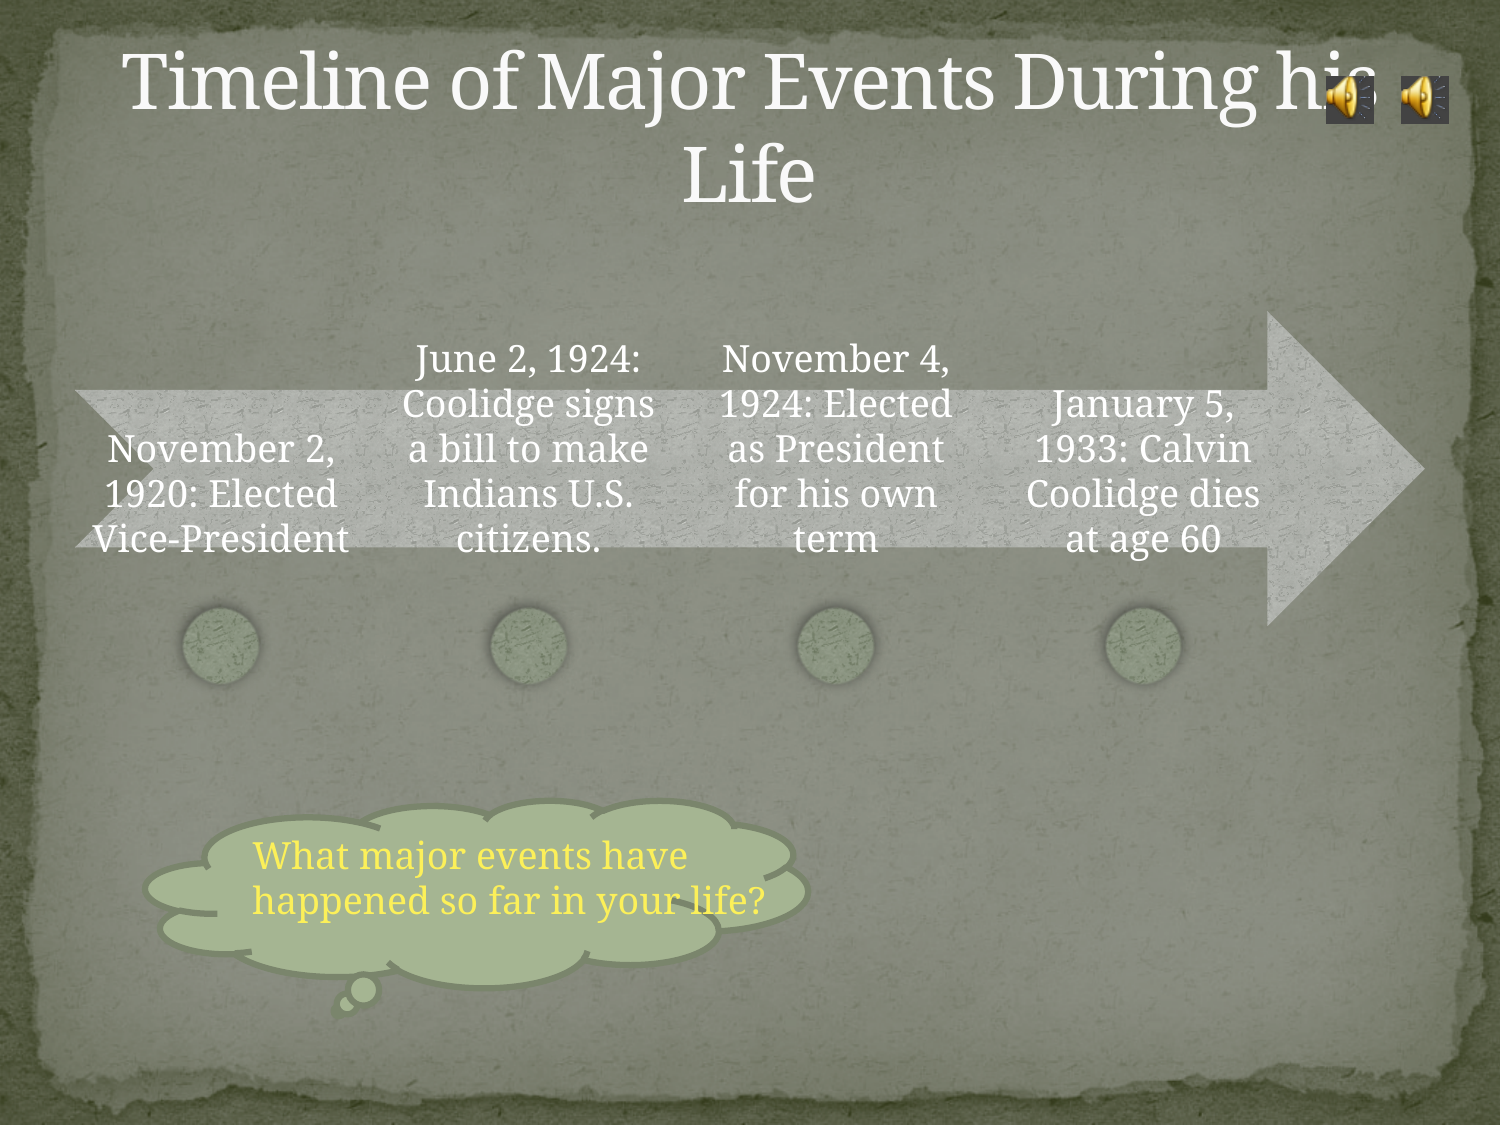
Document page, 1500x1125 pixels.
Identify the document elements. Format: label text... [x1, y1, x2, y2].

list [76, 76, 1425, 861]
picture [1401, 75, 1450, 125]
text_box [148, 803, 808, 986]
picture [1326, 76, 1374, 124]
title Timeline of Major Events During his Life [74, 24, 1425, 67]
